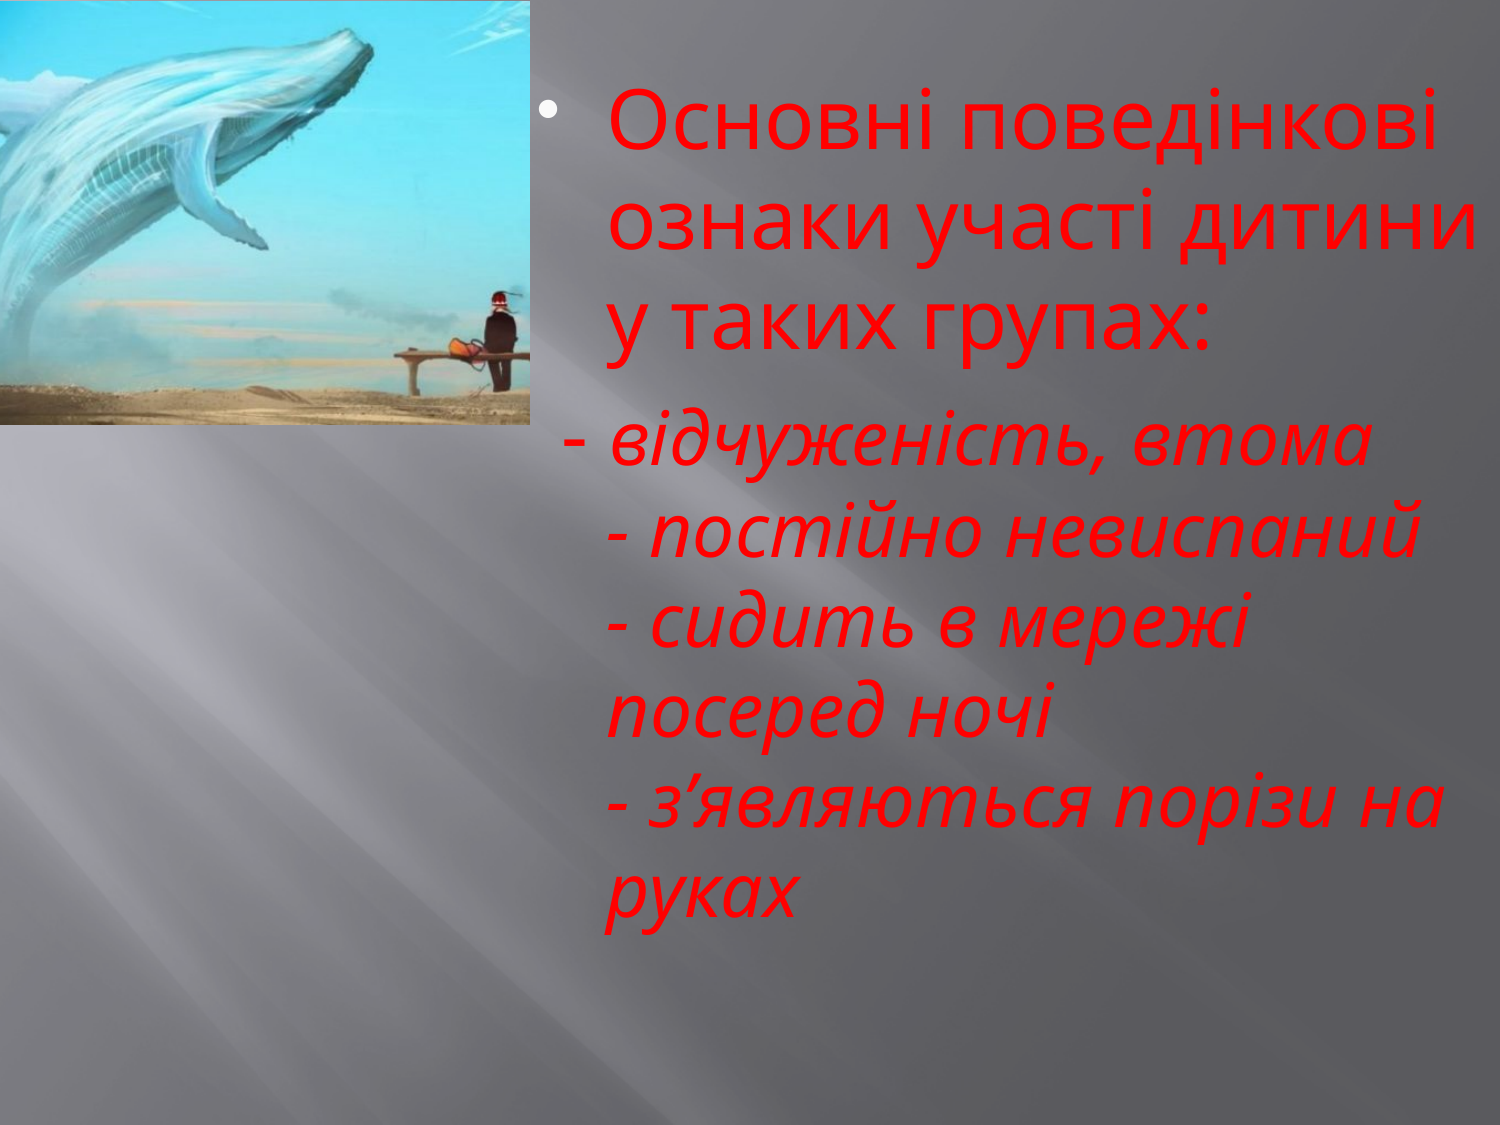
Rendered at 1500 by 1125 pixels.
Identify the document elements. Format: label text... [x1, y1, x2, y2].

list Основні поведінкові ознаки участі дитини у таких групах: - відчуженість, втома - постійно невиспаний - сидить в мережі посеред ночі - з’являються порізи на руках [501, 58, 1500, 986]
picture [0, 1, 531, 425]
